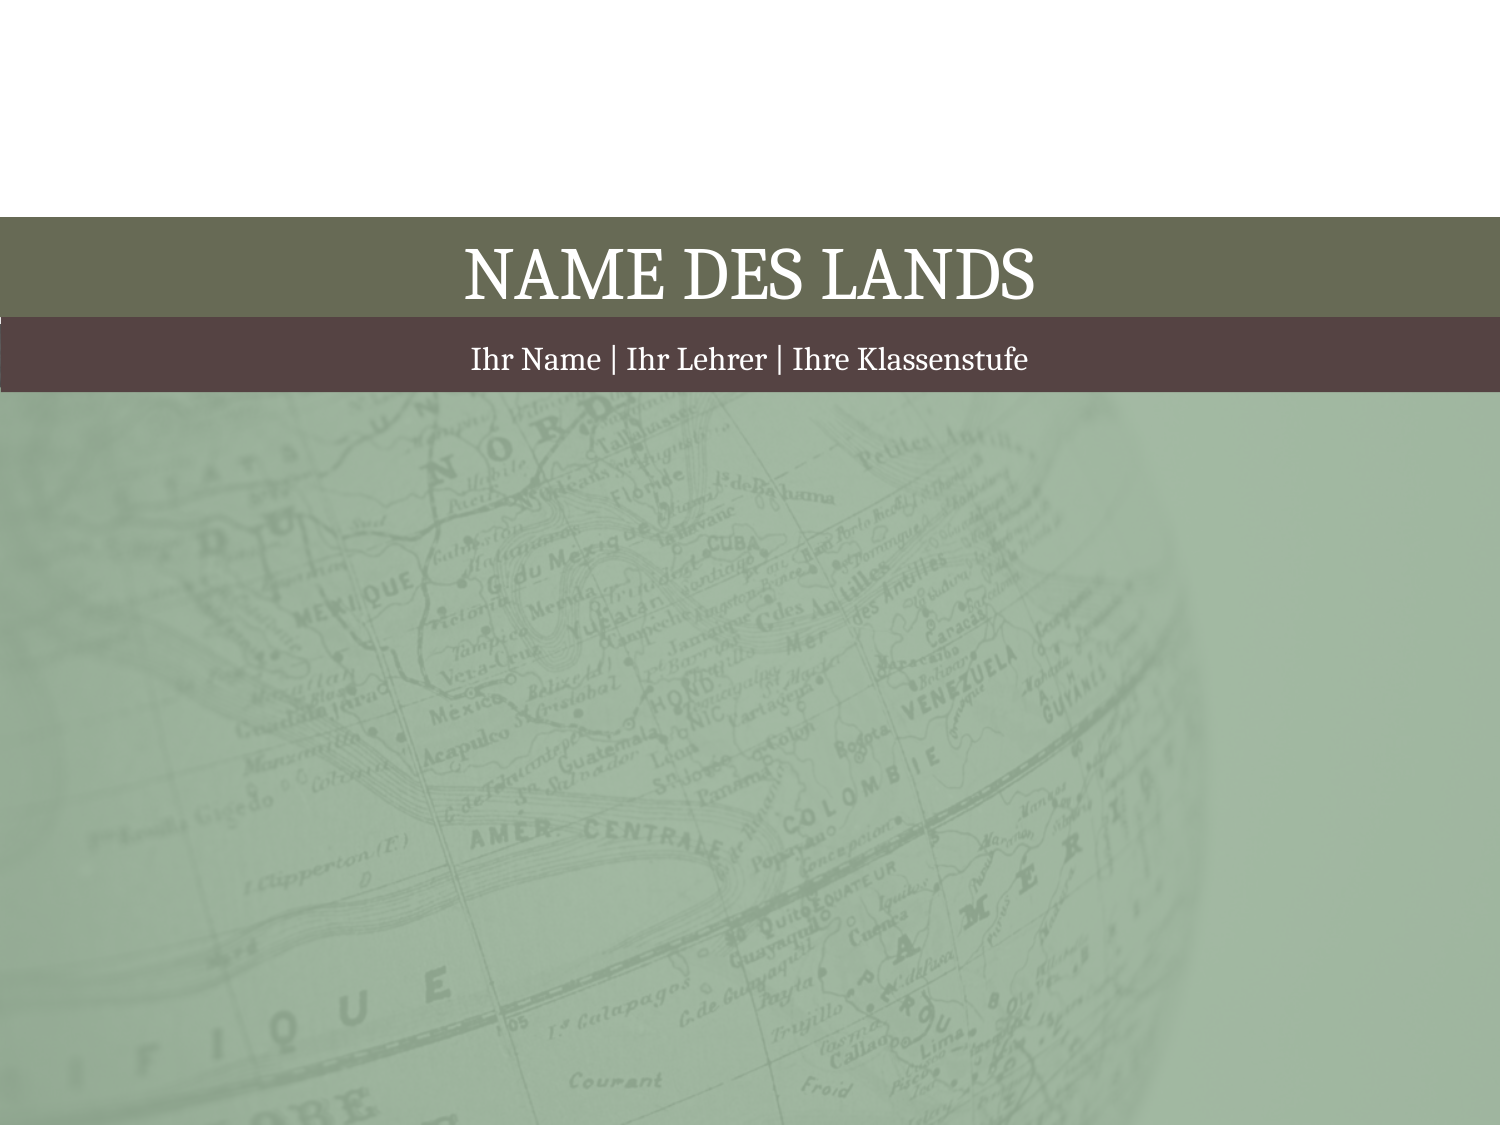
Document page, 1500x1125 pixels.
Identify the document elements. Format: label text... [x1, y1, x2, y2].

title Name des Lands [112, 212, 1388, 322]
subtitle Ihr Name | Ihr Lehrer | Ihre Klassenstufe [112, 329, 1388, 393]
